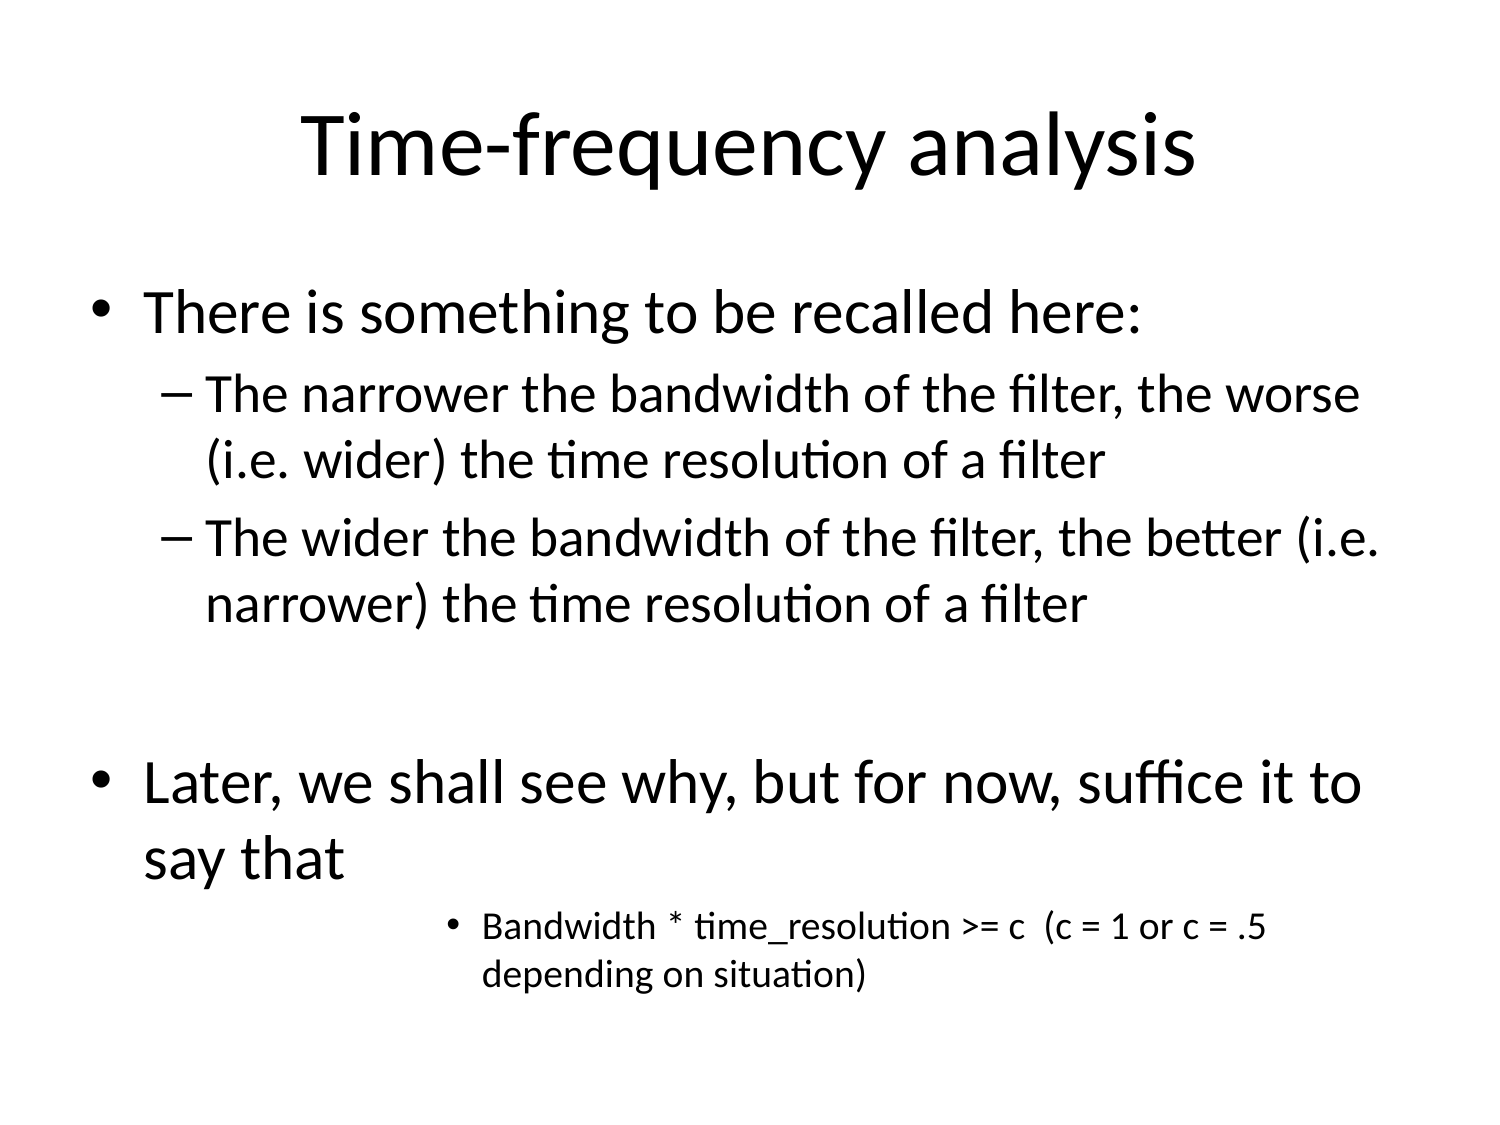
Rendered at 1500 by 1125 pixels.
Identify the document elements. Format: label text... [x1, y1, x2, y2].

list There is something to be recalled here: The narrower the bandwidth of the filter, the worse (i.e. wider) the time resolution of a filter The wider the bandwidth of the filter, the better (i.e. narrower) the time resolution of a filter Later, we shall see why, but for now, suffice it to say that Bandwidth * time_resolution >= c (c = 1 or c = .5 depending on situation) [75, 262, 1425, 1005]
title Time-frequency analysis [75, 45, 1425, 233]
